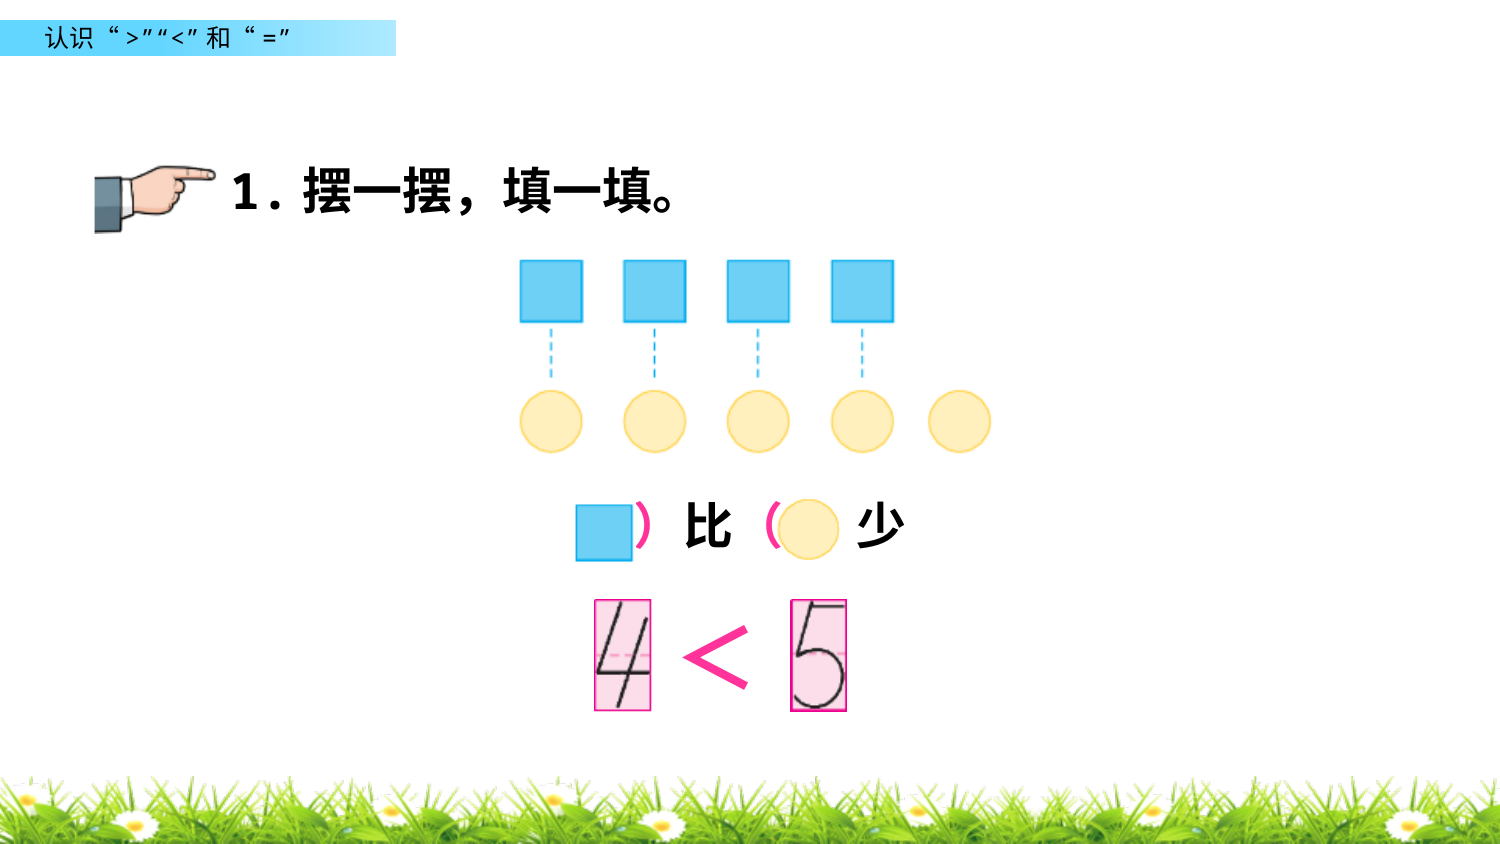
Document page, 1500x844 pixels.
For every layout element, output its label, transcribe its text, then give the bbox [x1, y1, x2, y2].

text_box 1.摆一摆，填一填。 [215, 152, 717, 228]
text_box （ ）比（ ）少 [546, 486, 922, 562]
picture [0, 776, 1500, 844]
picture [593, 599, 654, 713]
picture [790, 599, 848, 712]
picture [771, 492, 845, 565]
picture [494, 245, 1009, 469]
text_box ＜ [659, 598, 773, 714]
picture [93, 163, 218, 234]
picture [567, 492, 636, 566]
